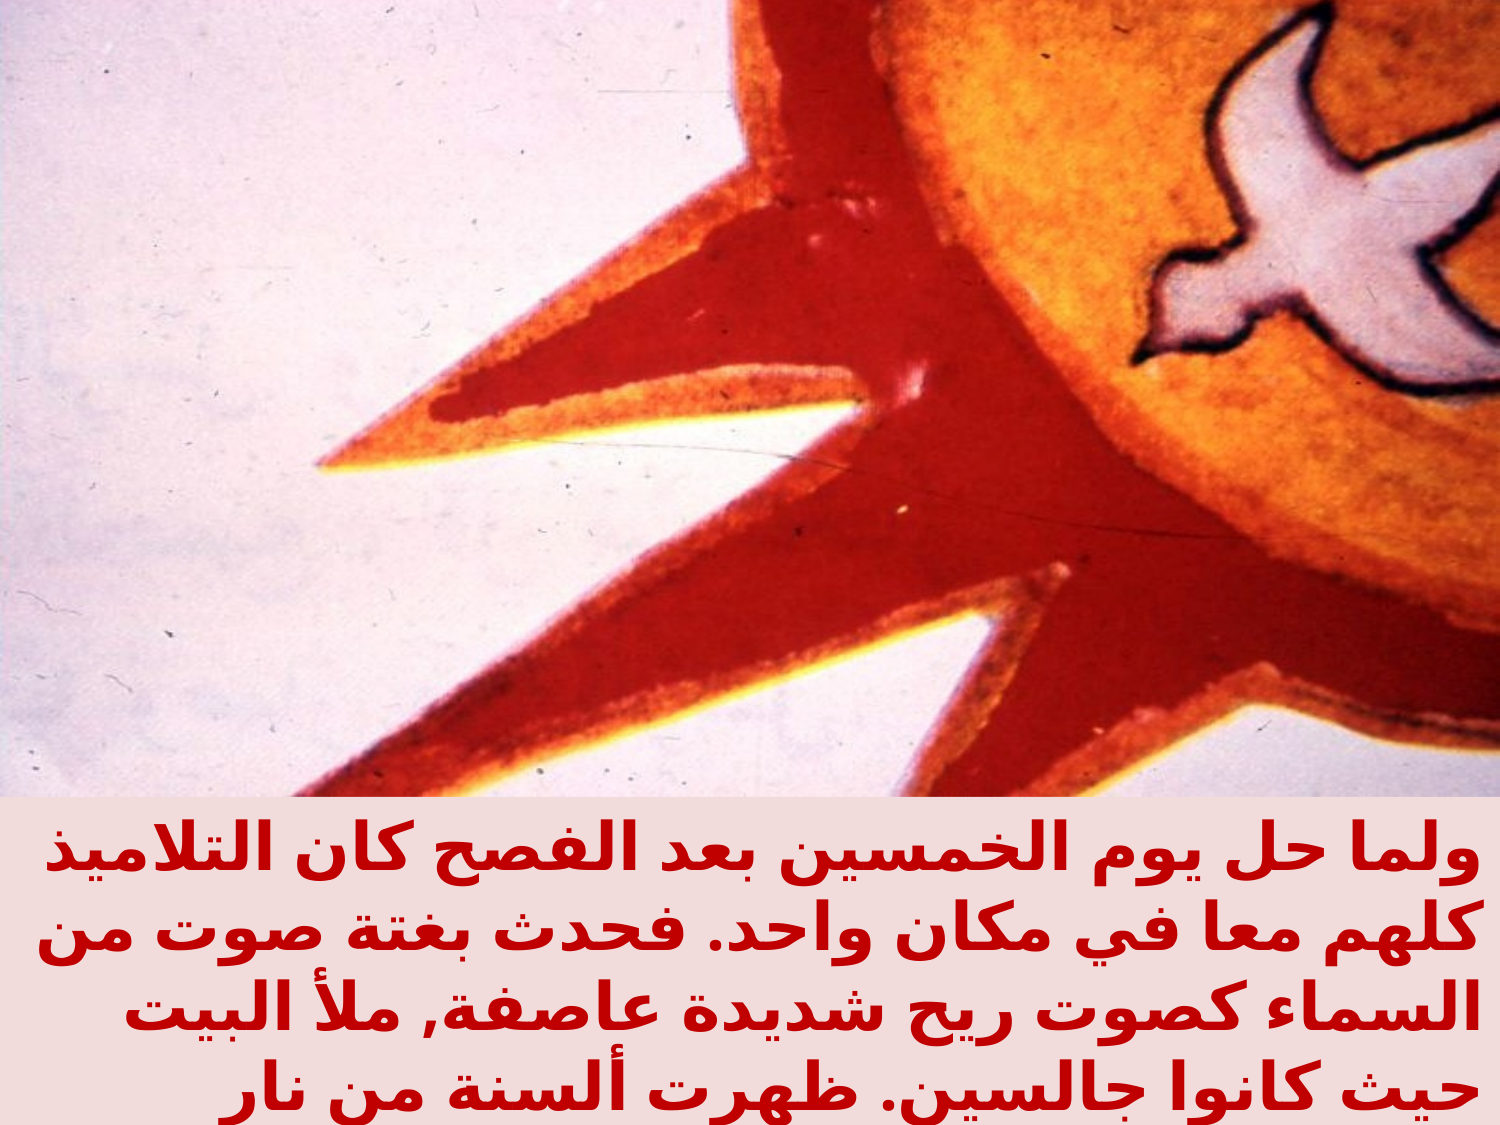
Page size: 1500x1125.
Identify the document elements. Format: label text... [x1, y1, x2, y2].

picture [0, 0, 1500, 798]
text_box ولما حل يوم الخمسين بعد الفصح كان التلاميذ كلهم معا في مكان واحد. فحدث بغتة صوت من السماء كصوت ريح شديدة عاصفة, ملأ البيت حيث كانوا جالسين. ظهرت ألسنة من نار واستقرت على كل واحد منهم. فصاروا ينطقون بلغات متعددة. [0, 805, 1500, 1125]
